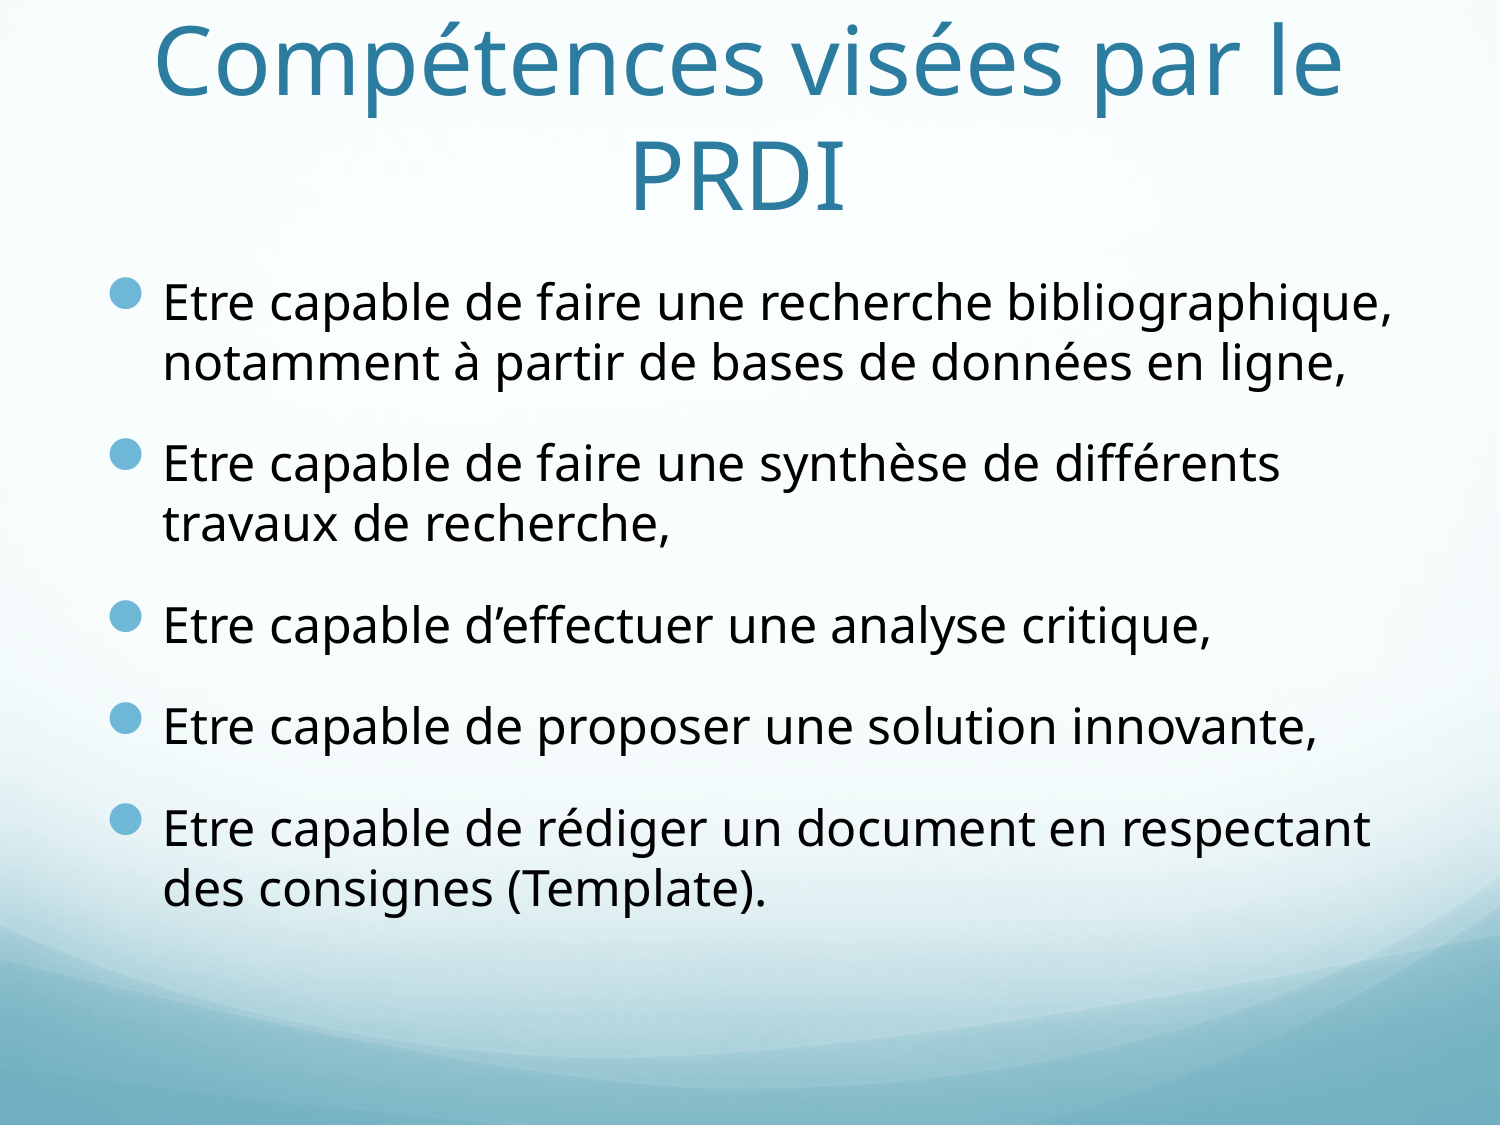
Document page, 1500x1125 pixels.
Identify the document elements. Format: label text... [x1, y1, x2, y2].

title Compétences visées par le PRDI [90, 17, 1410, 237]
list Etre capable de faire une recherche bibliographique, notamment à partir de bases de données en ligne, Etre capable de faire une synthèse de différents travaux de recherche, Etre capable d’effectuer une analyse critique, Etre capable de proposer une solution innovante, Etre capable de rédiger un document en respectant des consignes (Template). [90, 262, 1410, 975]
